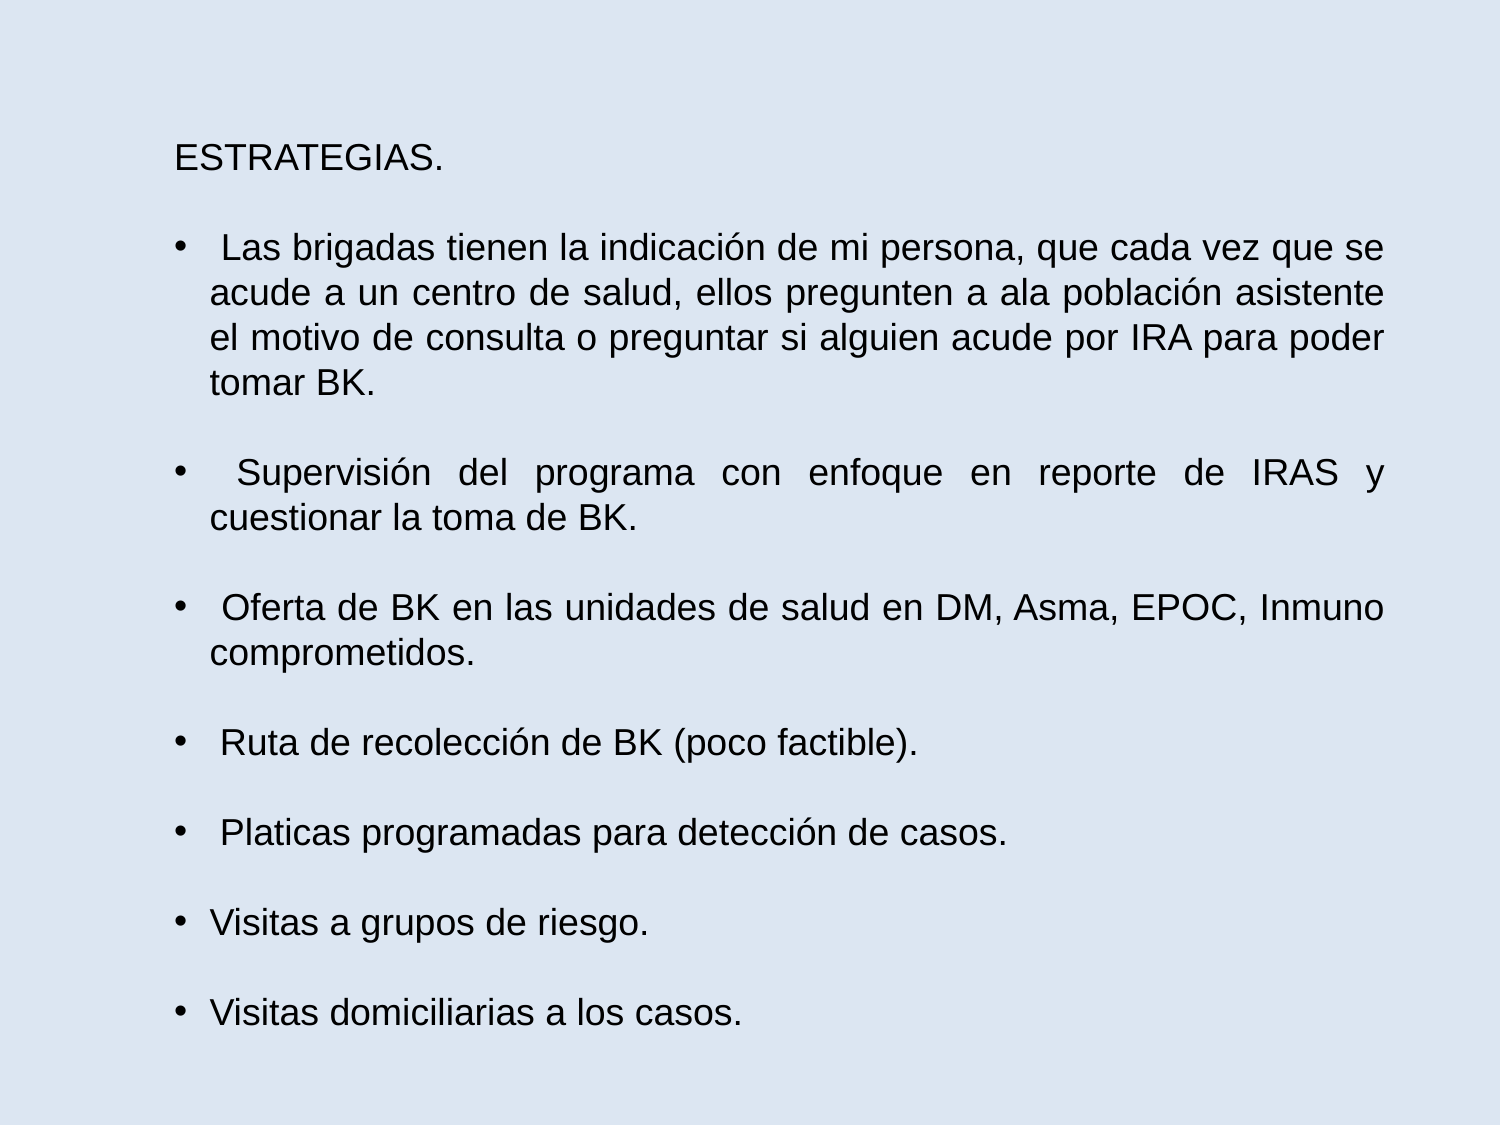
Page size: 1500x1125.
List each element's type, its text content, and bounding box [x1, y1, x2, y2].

text_box ESTRATEGIAS. Las brigadas tienen la indicación de mi persona, que cada vez que se acude a un centro de salud, ellos pregunten a ala población asistente el motivo de consulta o preguntar si alguien acude por IRA para poder tomar BK. Supervisión del programa con enfoque en reporte de IRAS y cuestionar la toma de BK. Oferta de BK en las unidades de salud en DM, Asma, EPOC, Inmuno comprometidos. Ruta de recolección de BK (poco factible). Platicas programadas para detección de casos. Visitas a grupos de riesgo. Visitas domiciliarias a los casos. [159, 125, 1400, 1125]
